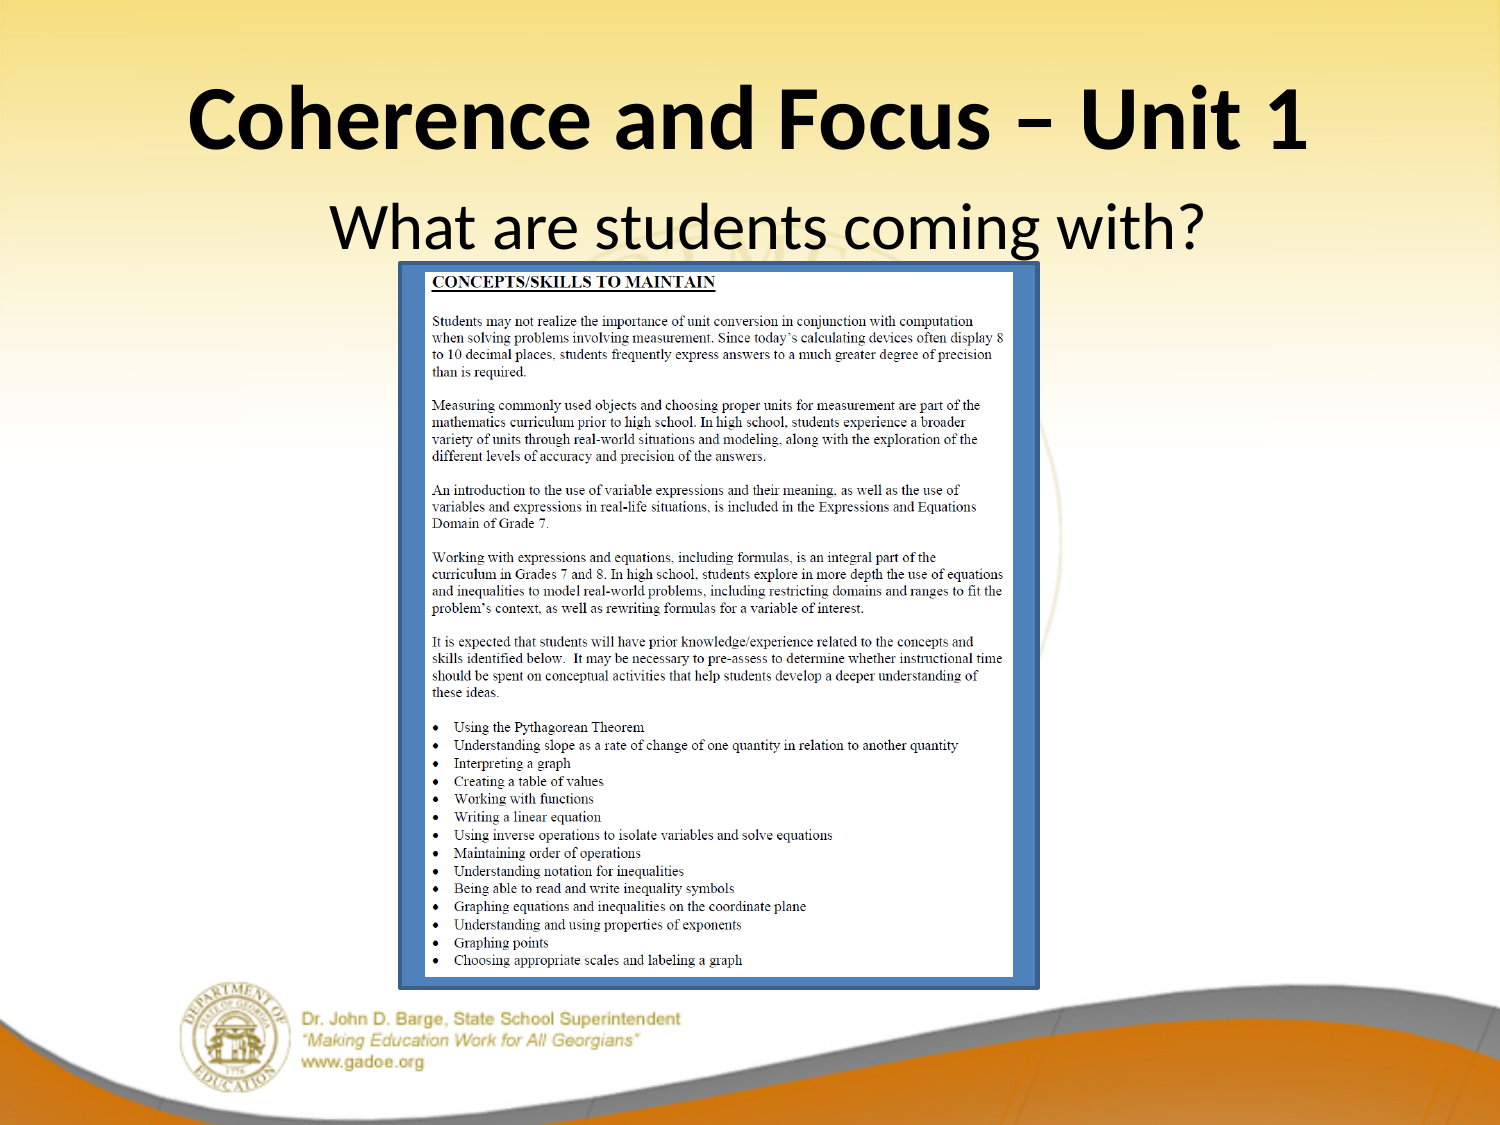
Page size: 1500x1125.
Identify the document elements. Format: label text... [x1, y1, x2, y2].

text_box [398, 261, 1040, 990]
title Coherence and Focus – Unit 1 [112, 49, 1388, 174]
subtitle What are students coming with? [99, 174, 1438, 938]
picture [0, 0, 1500, 1125]
